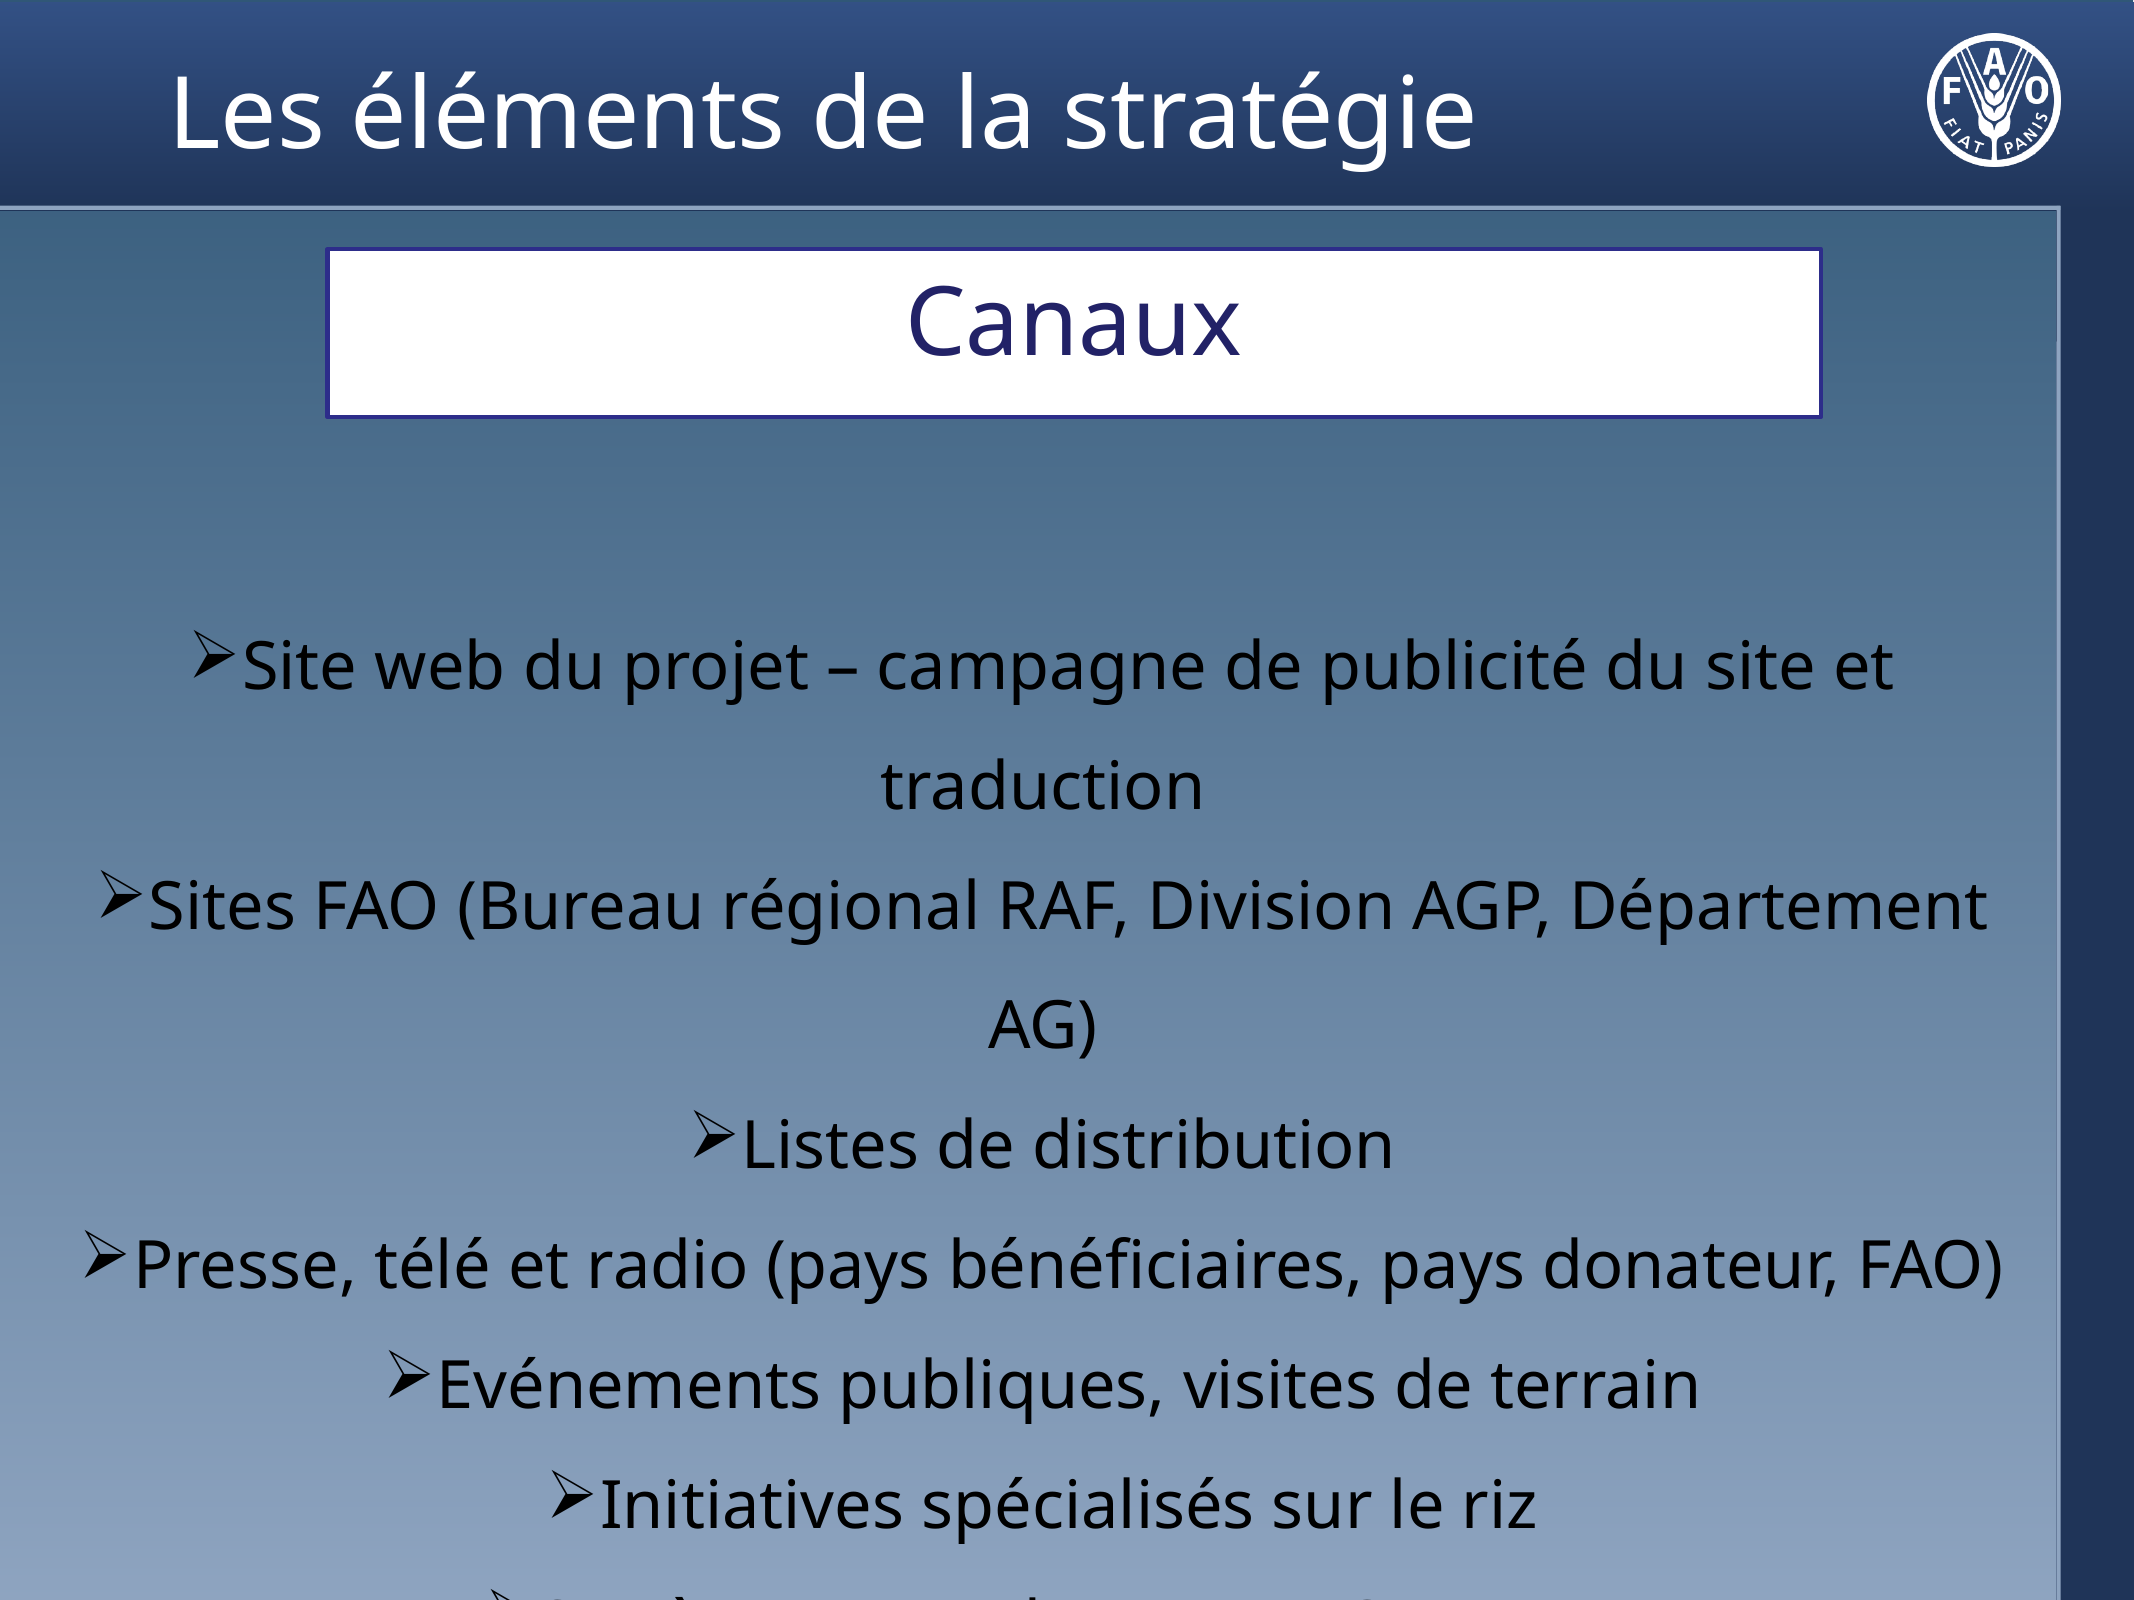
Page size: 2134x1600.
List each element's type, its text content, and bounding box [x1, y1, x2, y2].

subtitle Site web du projet – campagne de publicité du site et traduction Sites FAO (Bureau régional RAF, Division AGP, Département AG) Listes de distribution Presse, télé et radio (pays bénéficiaires, pays donateur, FAO) Evénements publiques, visites de terrain Initiatives spécialisés sur le riz Systèmes encadrements (CEP, etc) [46, 571, 2040, 1433]
title Les éléments de la stratégie [159, 37, 1974, 180]
picture [1927, 33, 2061, 167]
text_box Canaux [325, 247, 1823, 419]
